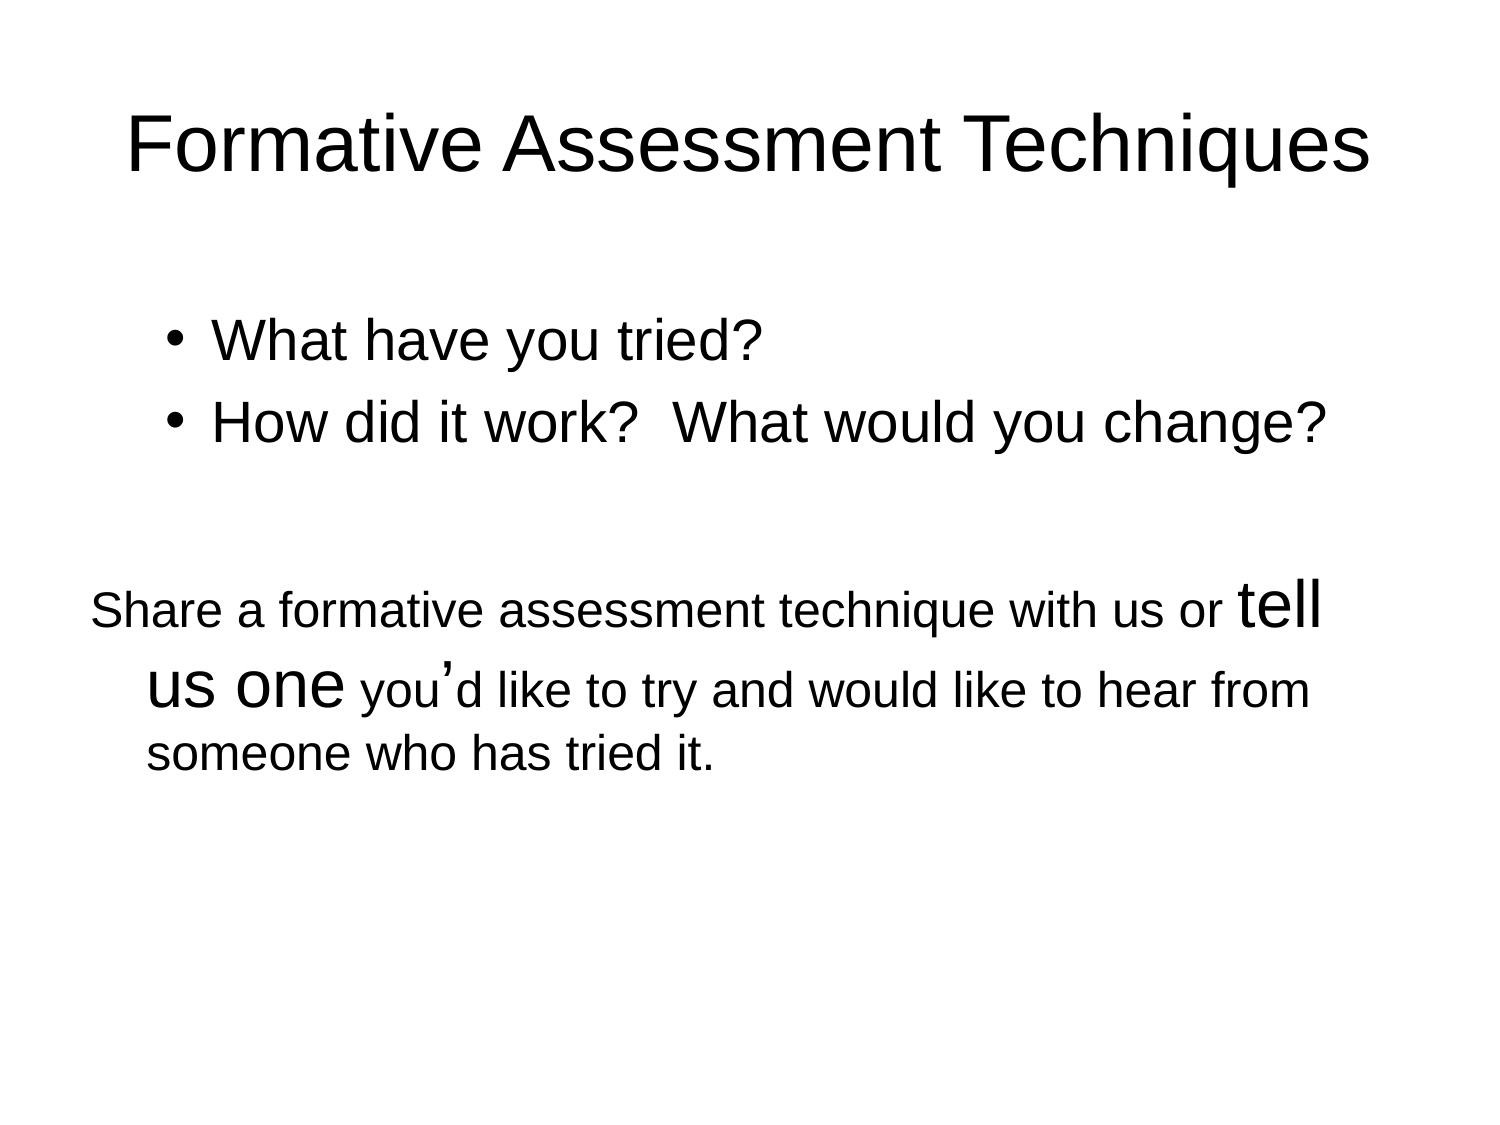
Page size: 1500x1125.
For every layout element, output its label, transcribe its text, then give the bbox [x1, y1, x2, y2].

title Formative Assessment Techniques [75, 45, 1425, 233]
list What have you tried? How did it work? What would you change? Share a formative assessment technique with us or tell us one you’d like to try and would like to hear from someone who has tried it. [75, 295, 1425, 1038]
